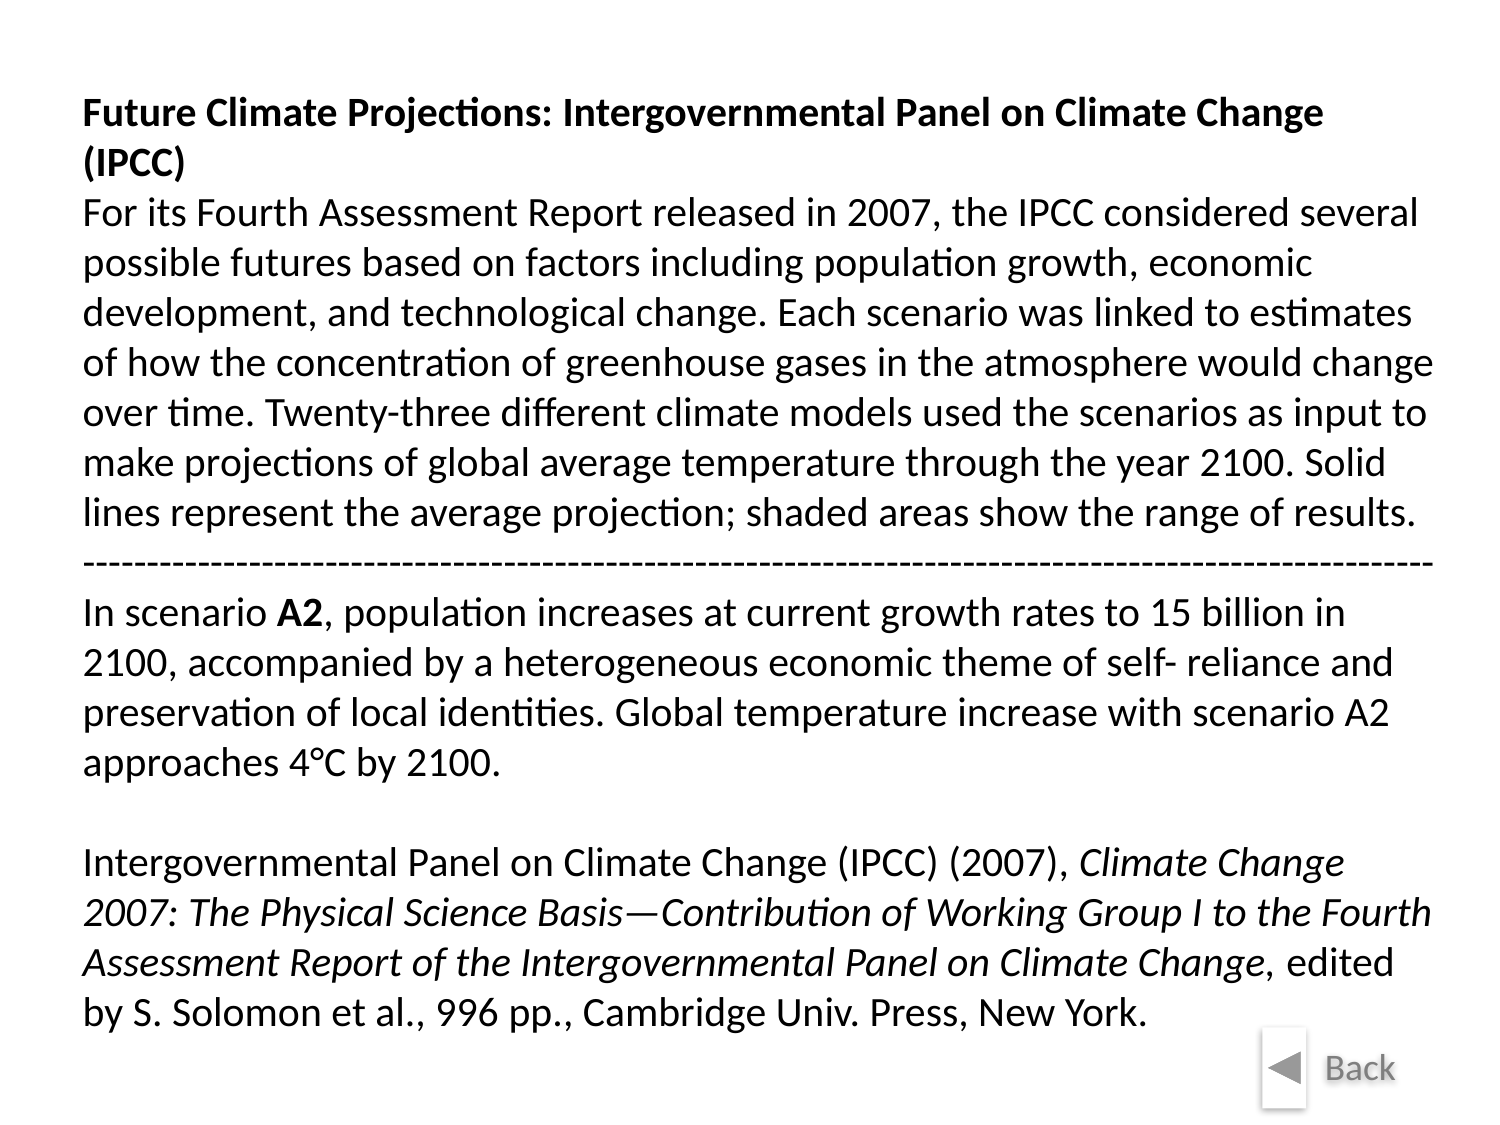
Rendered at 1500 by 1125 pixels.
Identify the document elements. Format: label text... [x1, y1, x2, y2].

text_box Back [1220, 1006, 1500, 1125]
text_box [1262, 1027, 1307, 1109]
text_box Future Climate Projections: Intergovernmental Panel on Climate Change (IPCC) For its Fourth Assessment Report released in 2007, the IPCC considered several possible futures based on factors including population growth, economic development, and technological change. Each scenario was linked to estimates of how the concentration of greenhouse gases in the atmosphere would change over time. Twenty-three different climate models used the scenarios as input to make projections of global average temperature through the year 2100. Solid lines represent the average projection; shaded areas show the range of results. ---------------------------------------------------------------------------------------------------------- In scenario A2, population increases at current growth rates to 15 billion in 2100, accompanied by a heterogeneous economic theme of self- reliance and preservation of local identities. Global temperature increase with scenario A2 approaches 4°C by 2100. Intergovernmental Panel on Climate Change (IPCC) (2007), Climate Change 2007: The Physical Science Basis—Contribution of Working Group I to the Fourth Assessment Report of the Intergovernmental Panel on Climate Change, edited by S. Solomon et al., 996 pp., Cambridge Univ. Press, New York. [67, 77, 1453, 1093]
